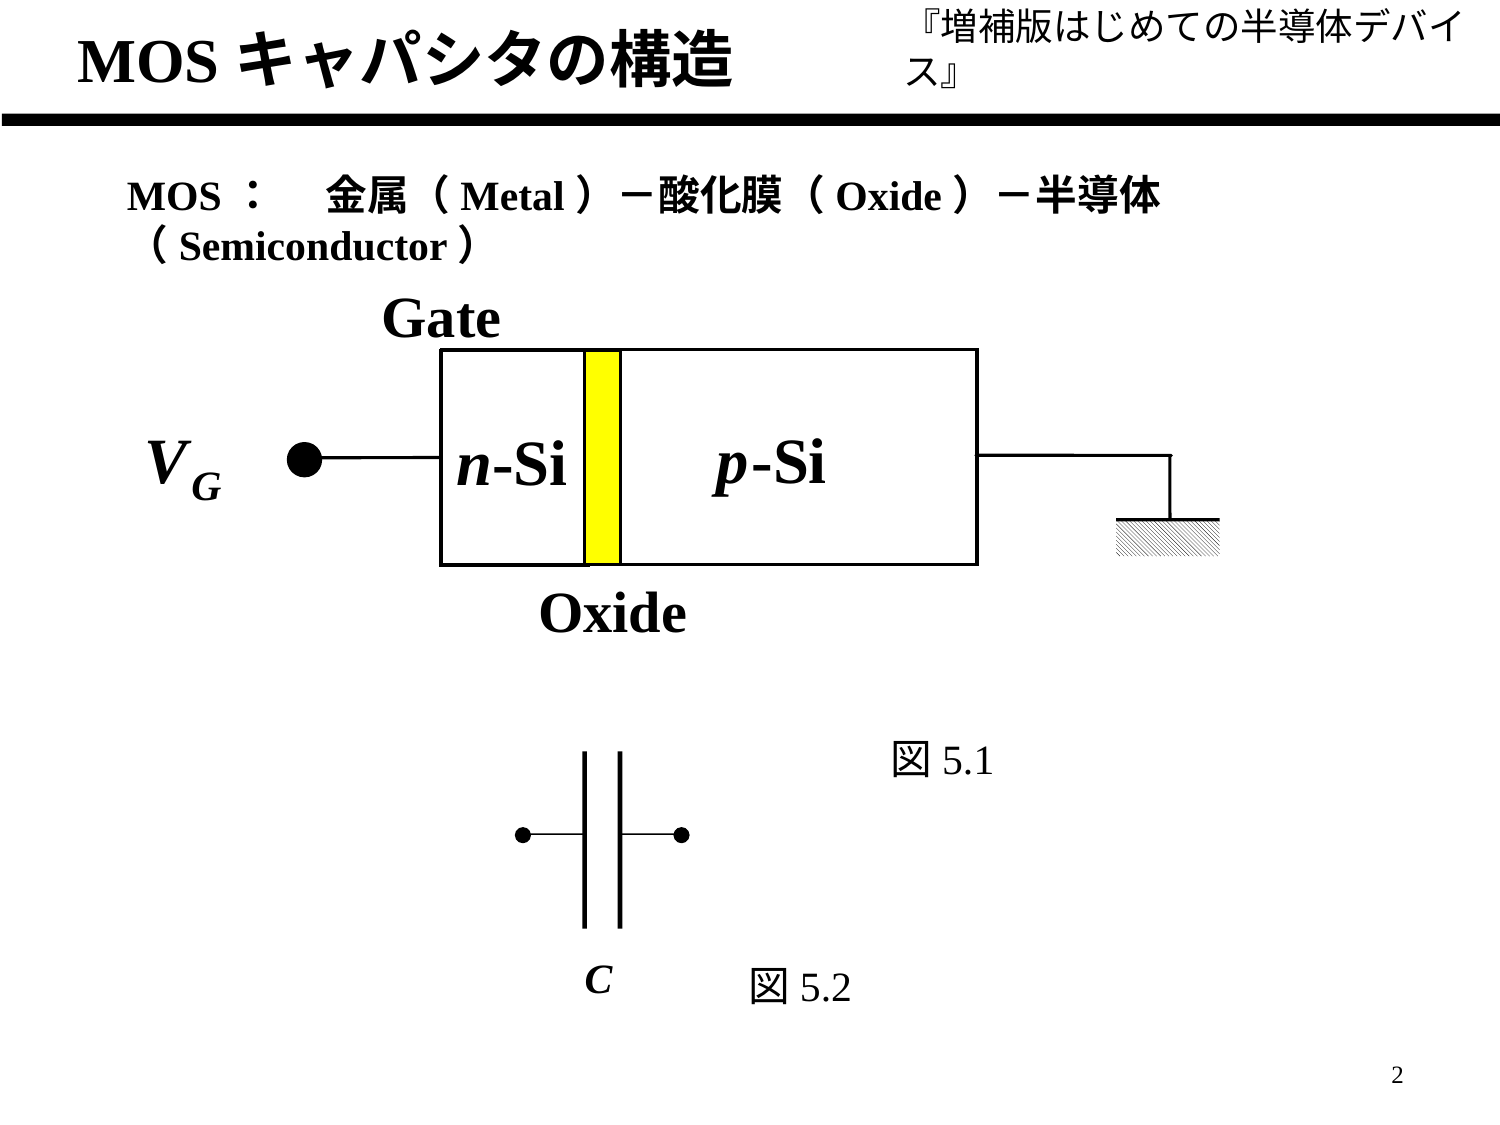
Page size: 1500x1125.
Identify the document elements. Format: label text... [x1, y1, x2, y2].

text_box [112, 243, 1211, 689]
text_box G [191, 458, 222, 509]
text_box - [751, 419, 773, 497]
text_box Oxide [538, 574, 688, 645]
text_box C [584, 952, 613, 1003]
text_box Si [773, 419, 828, 497]
text_box [515, 827, 531, 843]
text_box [288, 443, 321, 476]
text_box V [145, 419, 235, 497]
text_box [440, 350, 582, 566]
text_box [674, 827, 689, 843]
text_box Gate [381, 279, 502, 350]
text_box 図5.1 [875, 725, 1010, 790]
text_box 『増補版はじめての半導体デバイス』 [888, 0, 1495, 101]
title MOSキャパシタの構造 [62, 19, 888, 96]
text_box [584, 349, 621, 566]
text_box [1115, 455, 1220, 557]
text_box p [716, 419, 749, 497]
text_box MOS： 金属（Metal）－酸化膜（Oxide）－半導体（Semiconductor） [112, 160, 1400, 276]
text_box 図5.2 [733, 952, 867, 1018]
text_box [622, 349, 978, 565]
